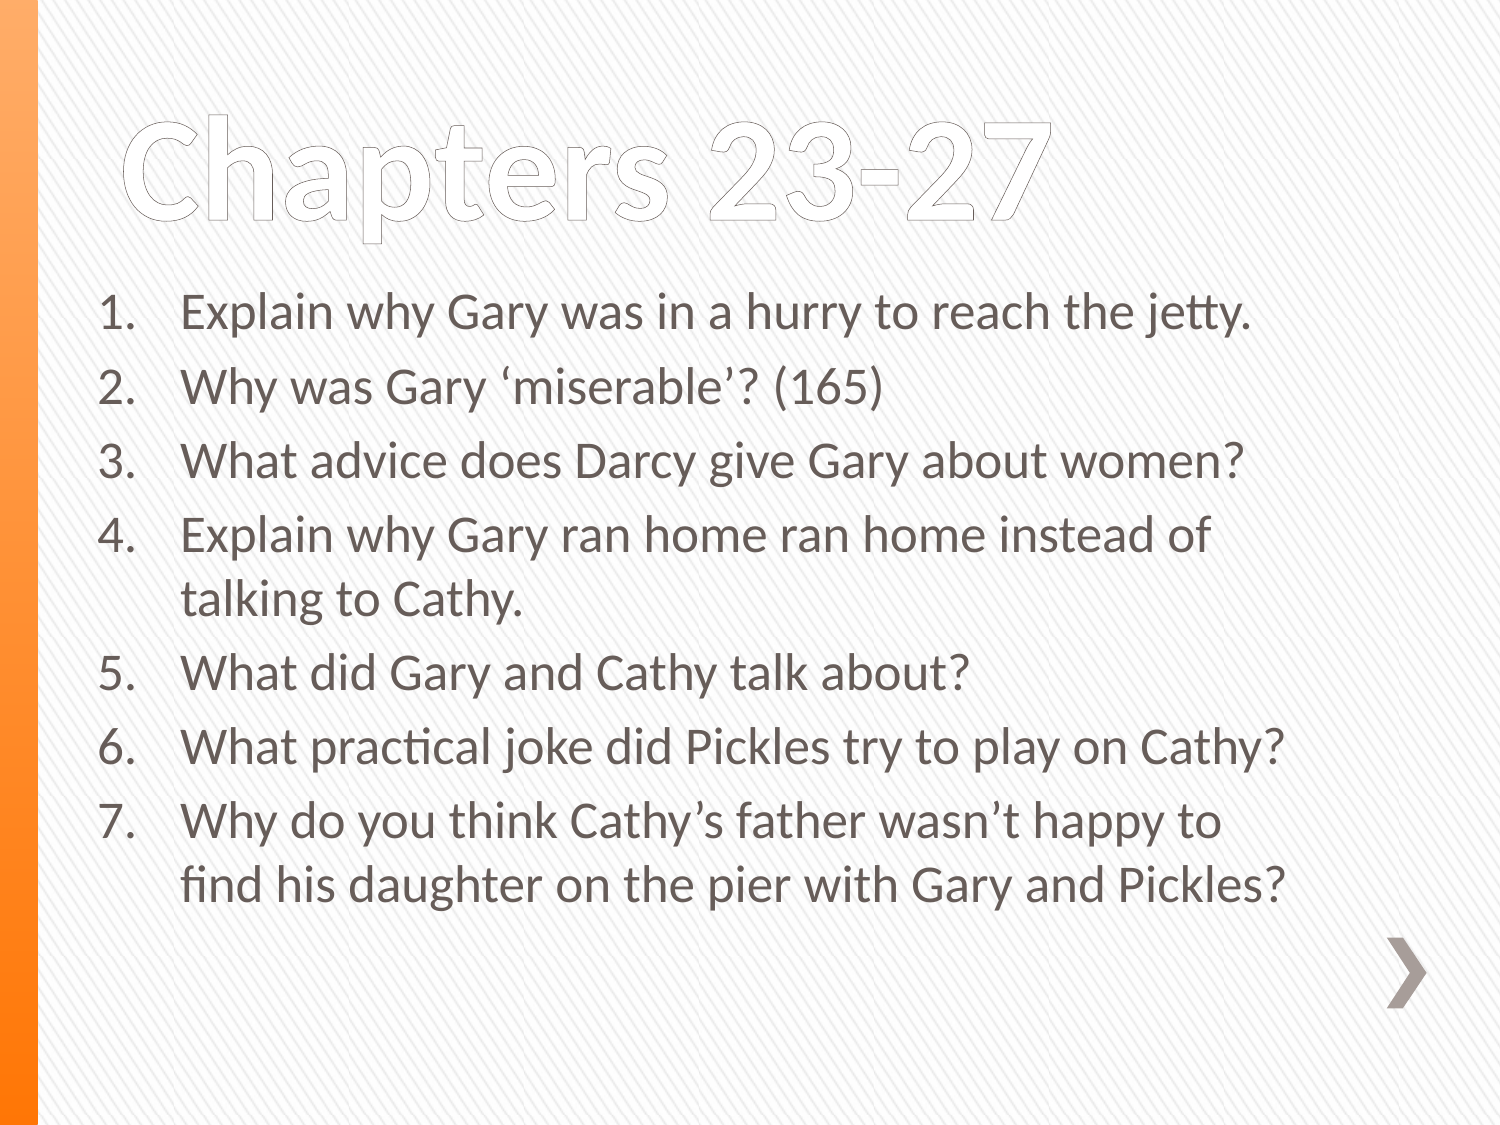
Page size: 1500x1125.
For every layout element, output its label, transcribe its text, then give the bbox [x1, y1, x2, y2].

title Chapters 23-27 [105, 70, 1293, 258]
list Explain why Gary was in a hurry to reach the jetty. Why was Gary ‘miserable’? (165) What advice does Darcy give Gary about women? Explain why Gary ran home ran home instead of talking to Cathy. What did Gary and Cathy talk about? What practical joke did Pickles try to play on Cathy? Why do you think Cathy’s father wasn’t happy to find his daughter on the pier with Gary and Pickles? [82, 269, 1307, 995]
